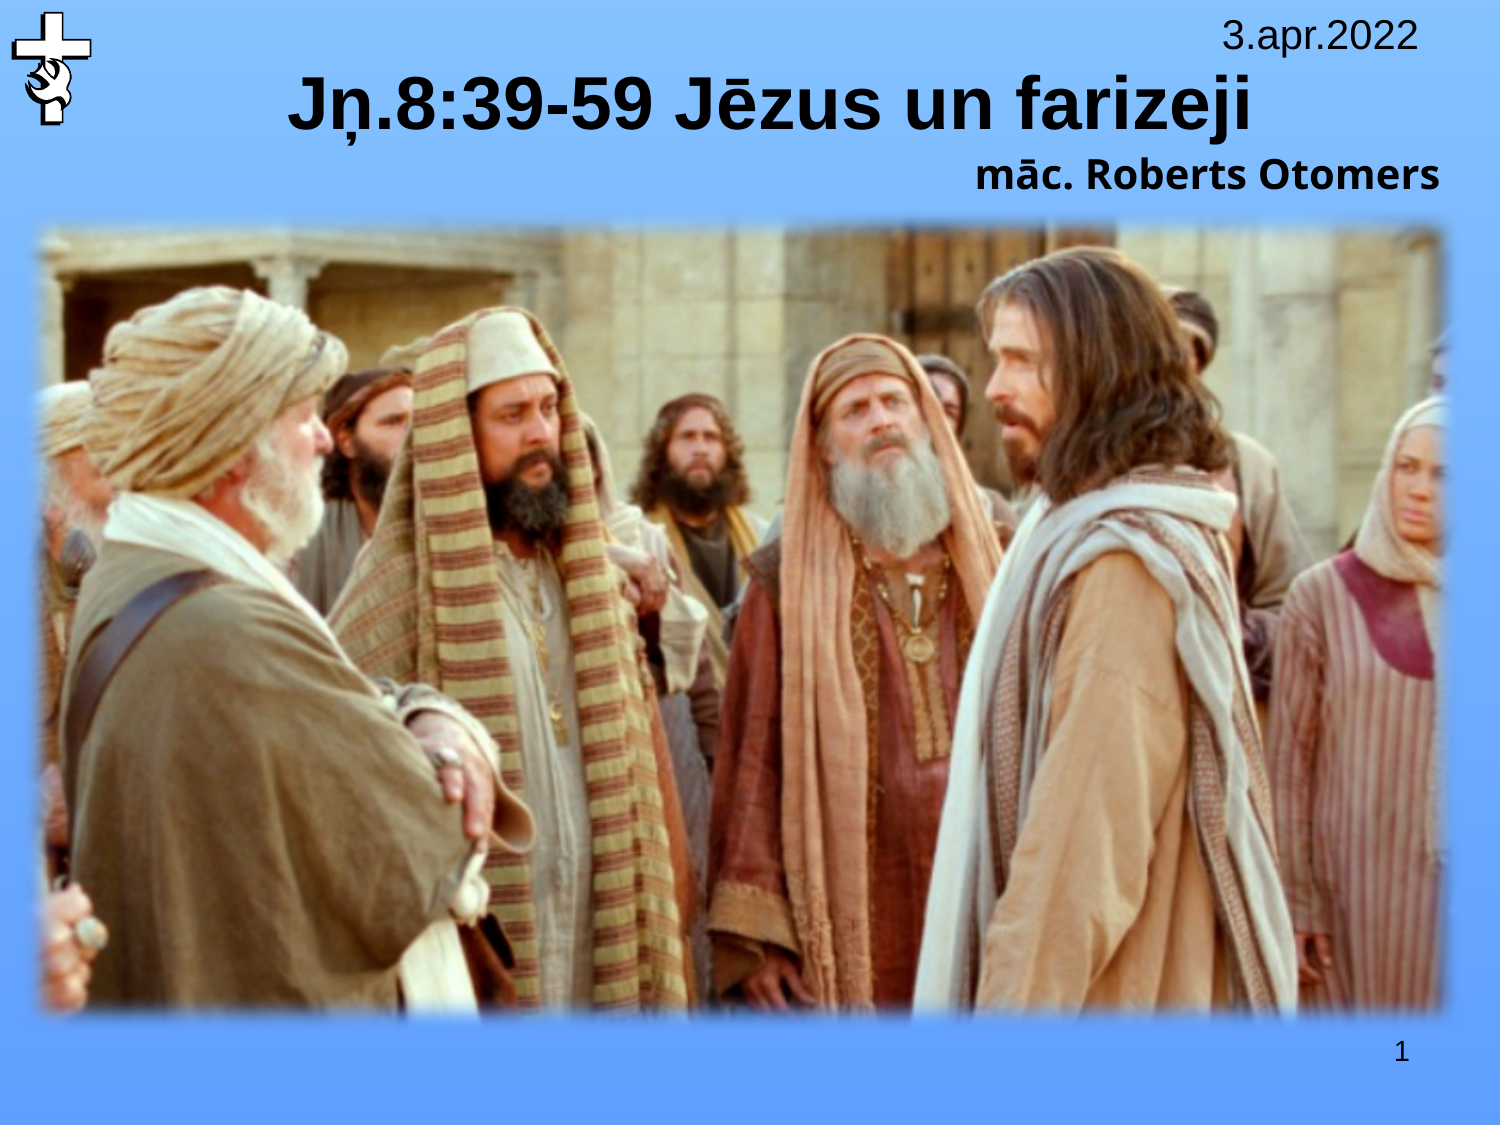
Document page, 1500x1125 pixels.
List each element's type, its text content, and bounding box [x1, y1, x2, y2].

slide_number 1 [1074, 1041, 1426, 1103]
text_box māc. Roberts Otomers [915, 140, 1500, 206]
title Jņ.8:39-59 Jēzus un farizeji [40, 11, 1500, 188]
text_box 3.apr.2022 [1207, 0, 1500, 65]
picture [11, 11, 92, 126]
picture [23, 210, 1460, 1032]
